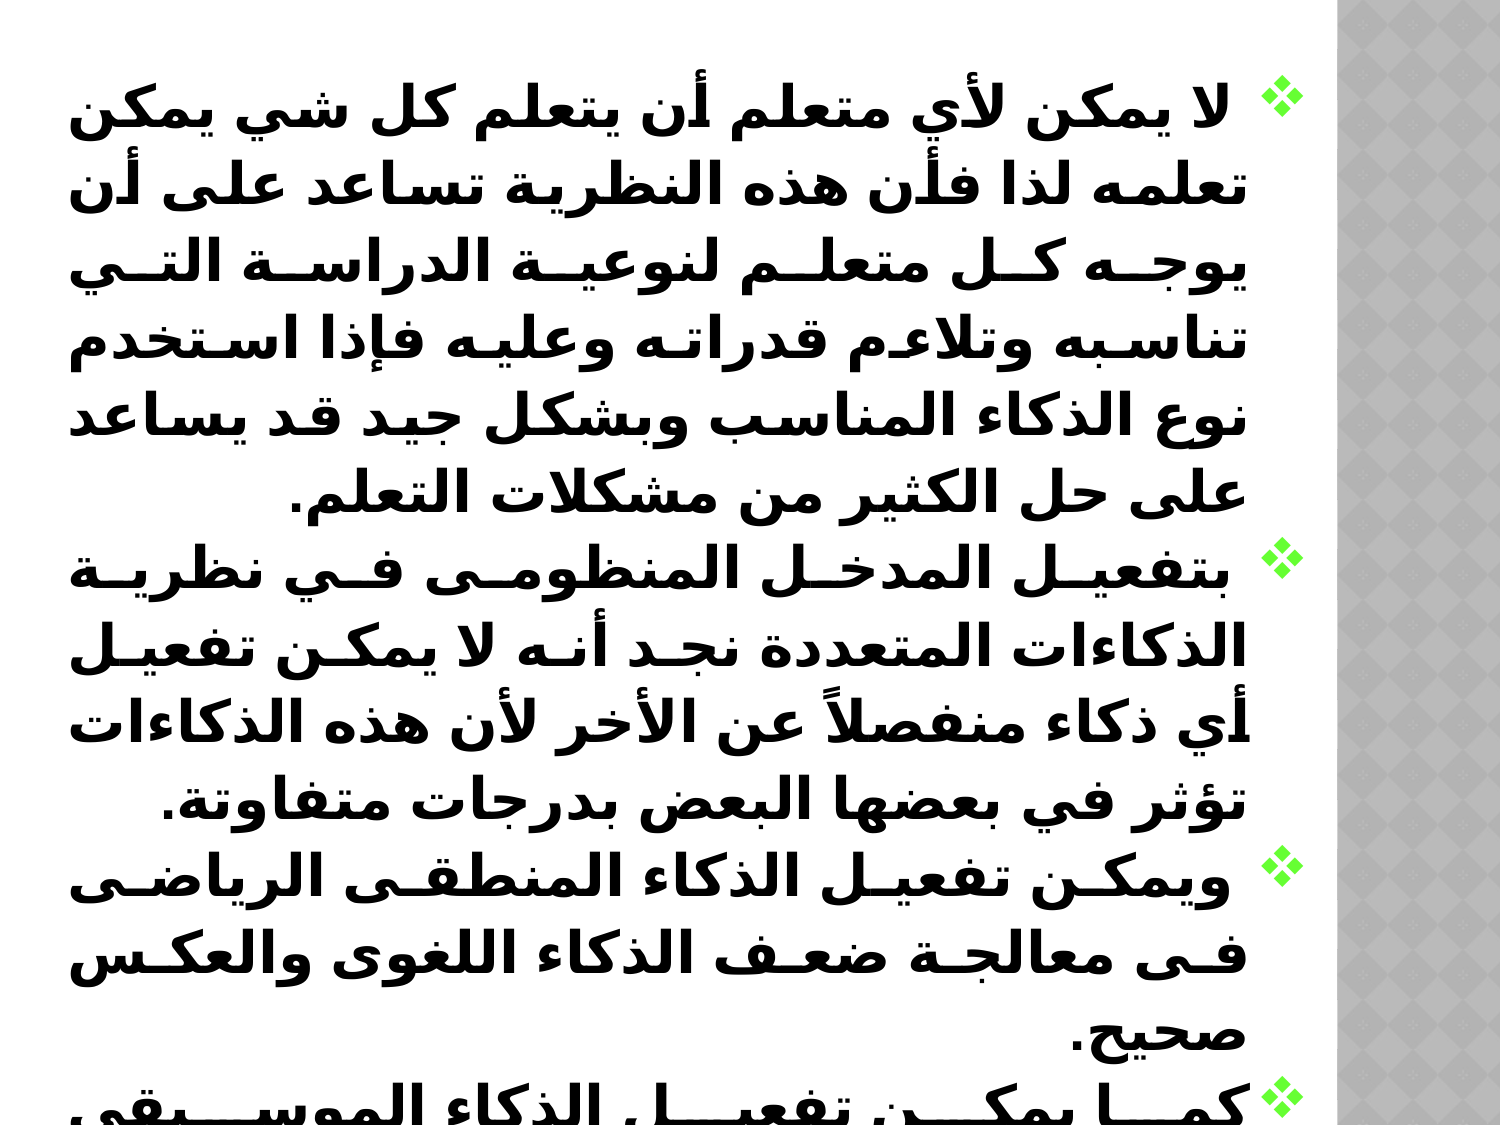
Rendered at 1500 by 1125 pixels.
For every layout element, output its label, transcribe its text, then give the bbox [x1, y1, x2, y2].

text_box لا يمكن لأي متعلم أن يتعلم كل شي يمكن تعلمه لذا فأن هذه النظرية تساعد على أن يوجه كل متعلم لنوعية الدراسة التي تناسبه وتلاءم قدراته وعليه فإذا استخدم نوع الذكاء المناسب وبشكل جيد قد يساعد على حل الكثير من مشكلات التعلم. بتفعيل المدخل المنظومى في نظرية الذكاءات المتعددة نجد أنه لا يمكن تفعيل أي ذكاء منفصلاً عن الأخر لأن هذه الذكاءات تؤثر في بعضها البعض بدرجات متفاوتة. ويمكن تفعيل الذكاء المنطقى الرياضى فى معالجة ضعف الذكاء اللغوى والعكس صحيح. كما يمكن تفعيل الذكاء الموسيقى والحركى فى معالجة ضعف الذكاء اللغوى أو المنطقى الرياضى. أي أن الذكاءات تؤازر بعضها البعض لو فُعلِت بشكل منظومى في صورة أنشطة. [53, 54, 1325, 1125]
